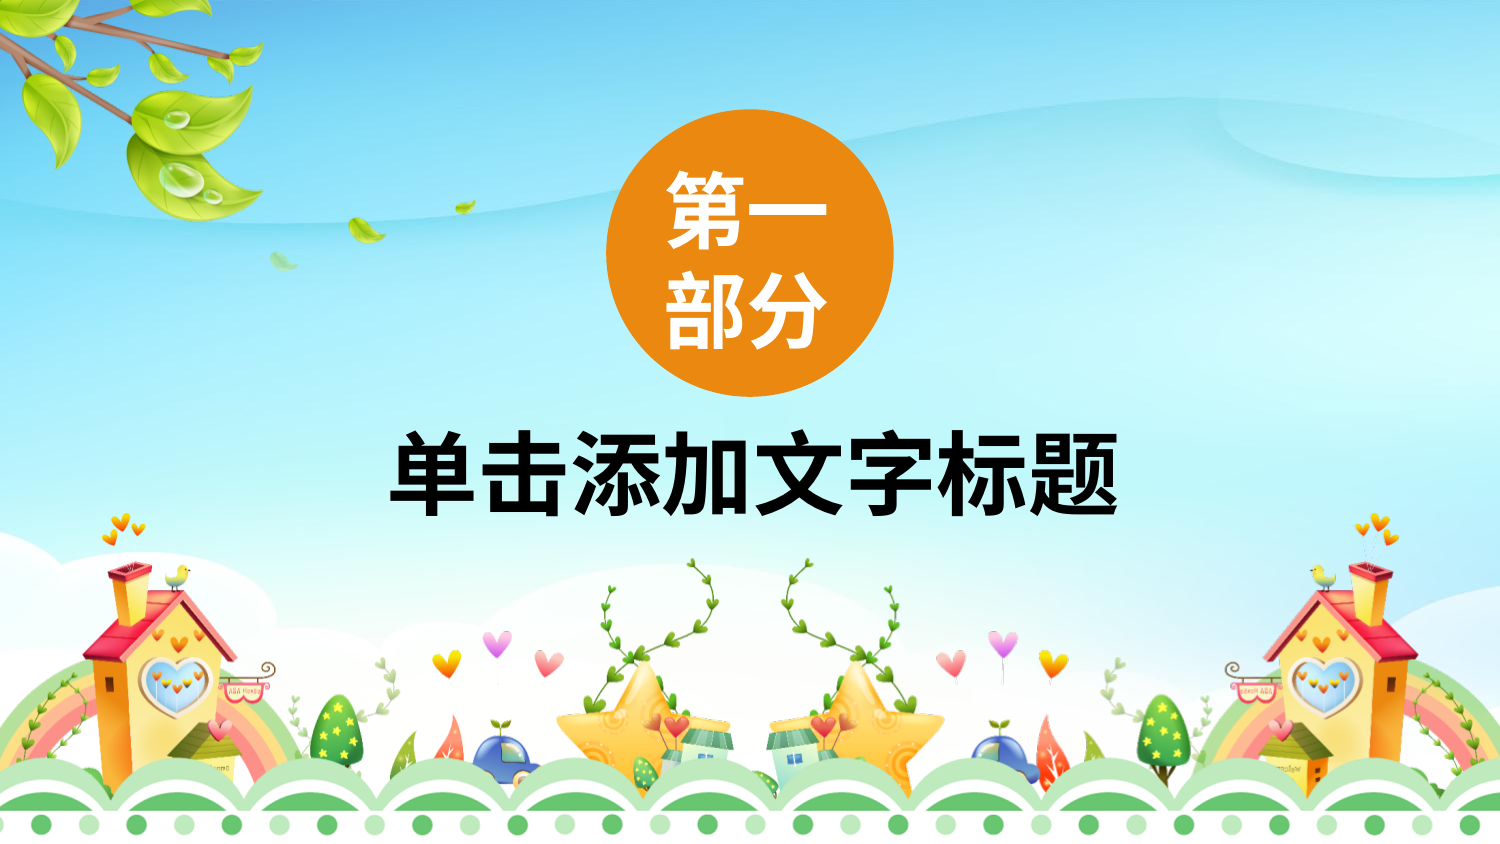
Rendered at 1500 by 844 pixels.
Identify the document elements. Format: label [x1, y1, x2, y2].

picture [0, 757, 1500, 844]
text_box [0, 513, 1500, 757]
picture [0, 0, 1500, 513]
